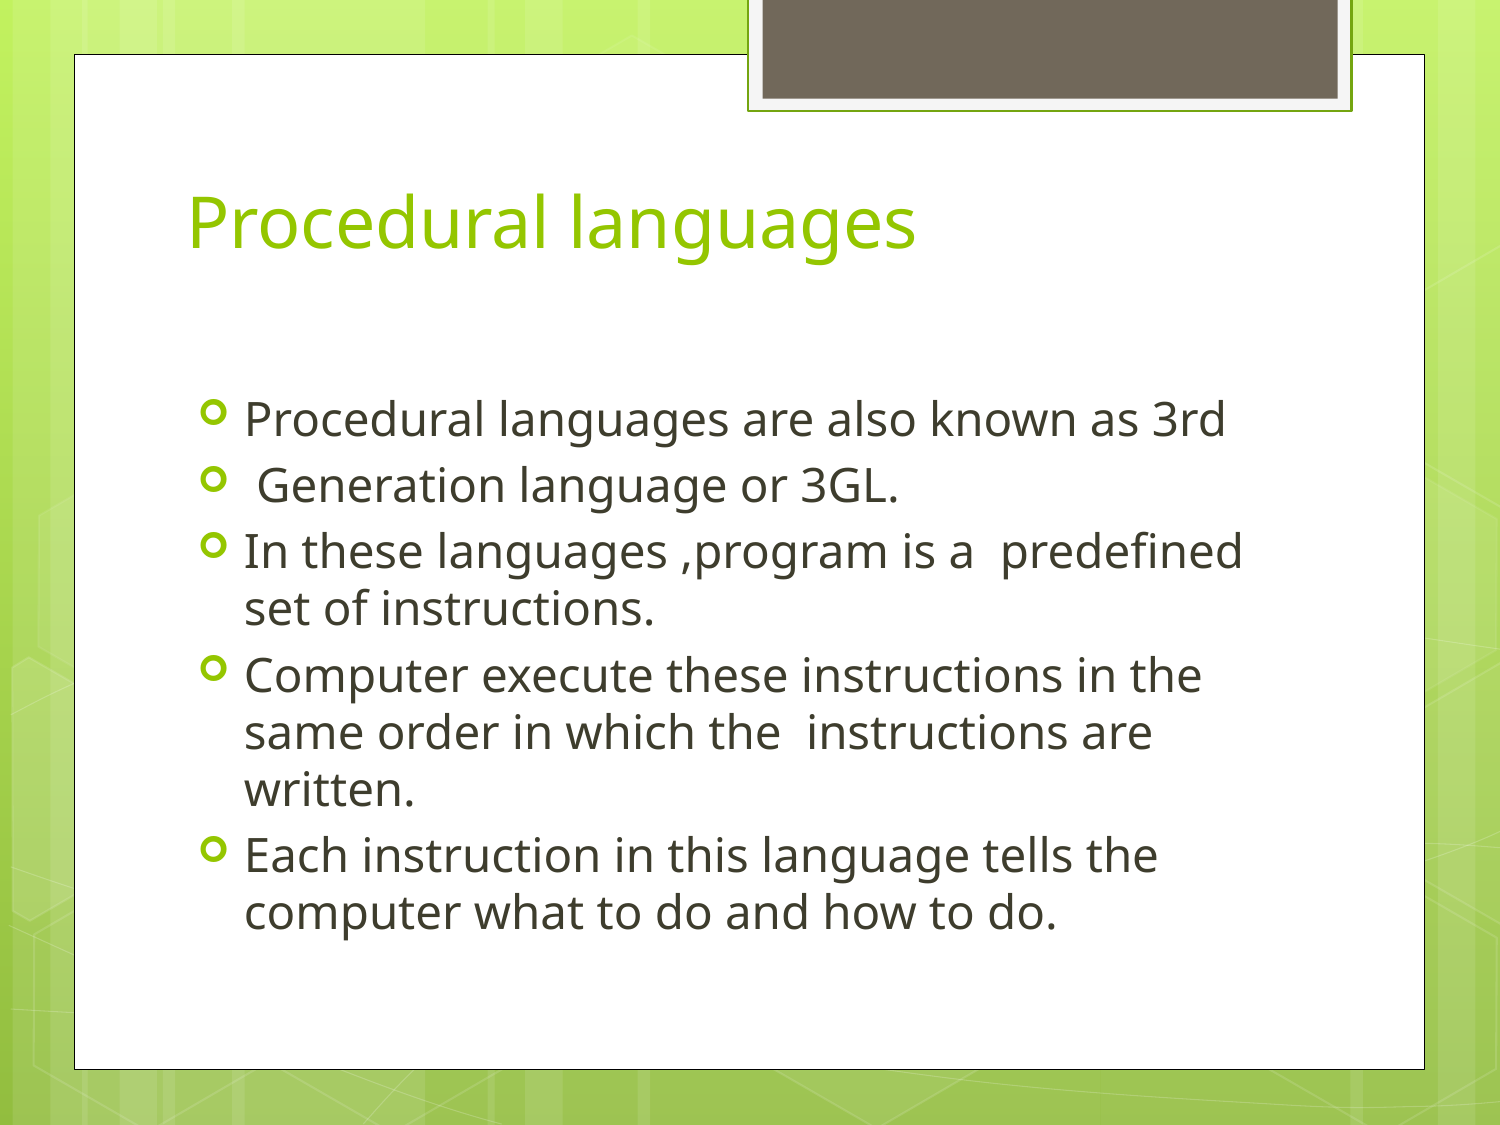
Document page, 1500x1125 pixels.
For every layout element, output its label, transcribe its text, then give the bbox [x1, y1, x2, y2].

title Procedural languages [171, 168, 1324, 357]
list Procedural languages are also known as 3rd Generation language or 3GL. In these languages ,program is a predefined set of instructions. Computer execute these instructions in the same order in which the instructions are written. Each instruction in this language tells the computer what to do and how to do. [171, 381, 1283, 957]
